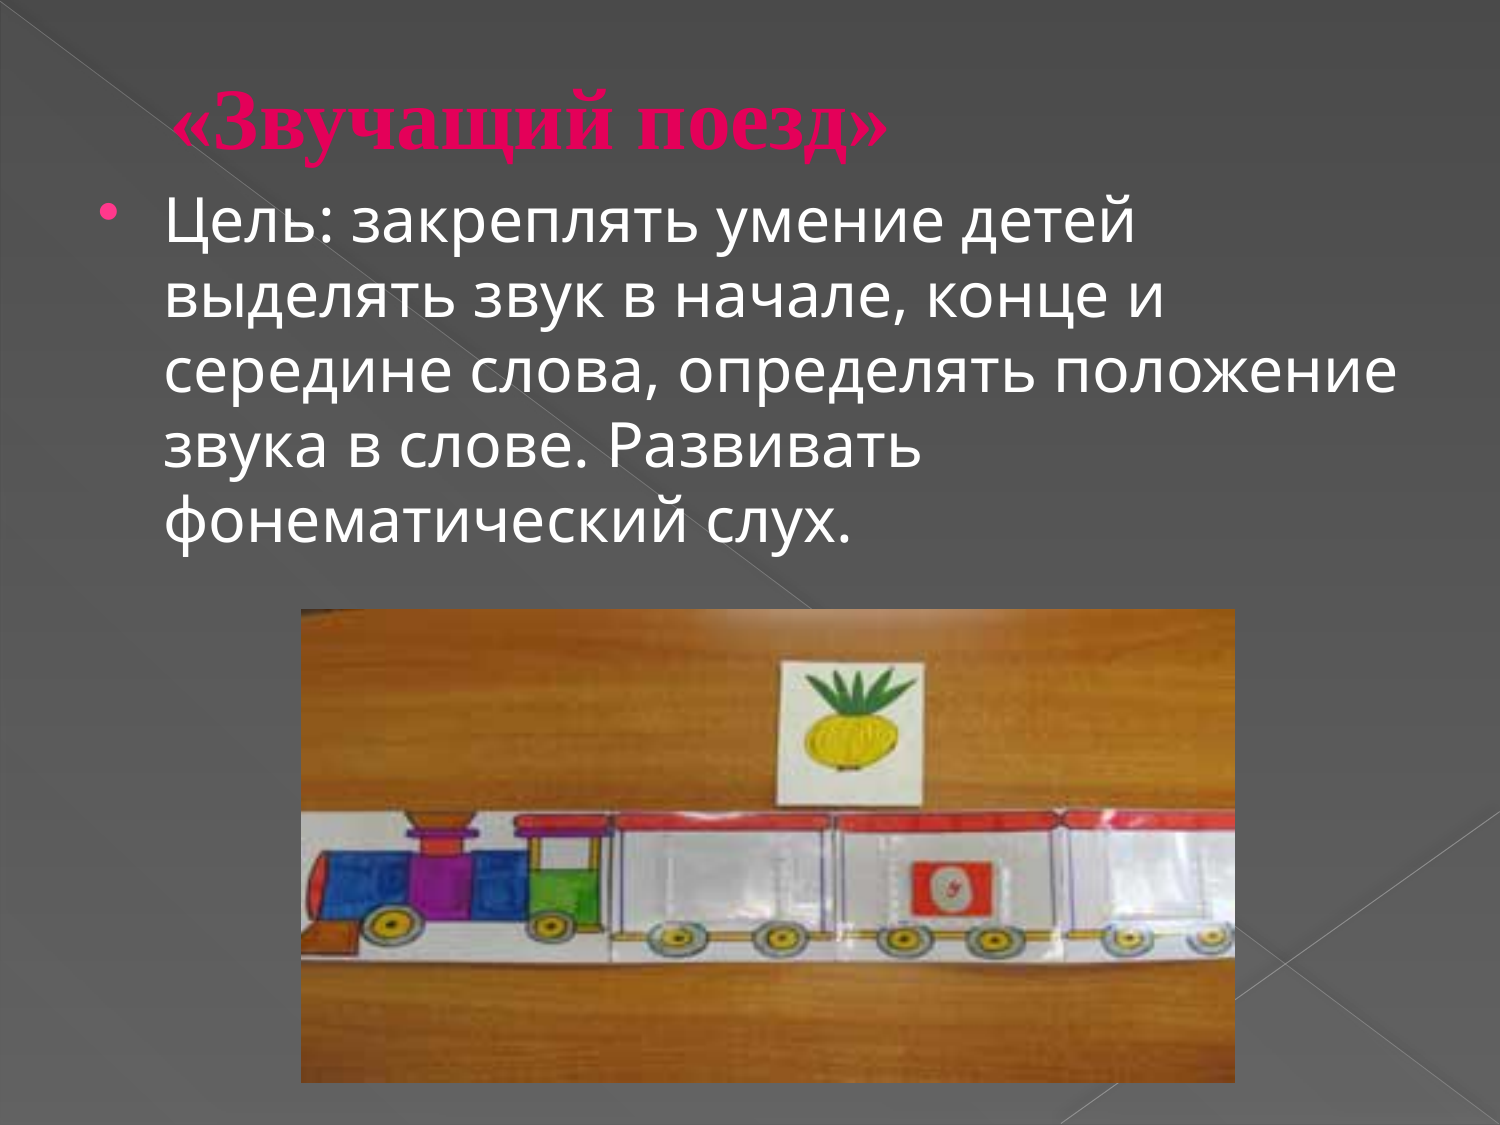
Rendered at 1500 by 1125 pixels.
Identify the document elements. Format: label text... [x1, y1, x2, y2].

picture [300, 609, 1235, 1083]
title «Звучащий поезд» [75, 43, 1425, 172]
list Цель: закреплять умение детей выделять звук в начале, конце и середине слова, определять положение звука в слове. Развивать фонематический слух. [75, 172, 1425, 1059]
